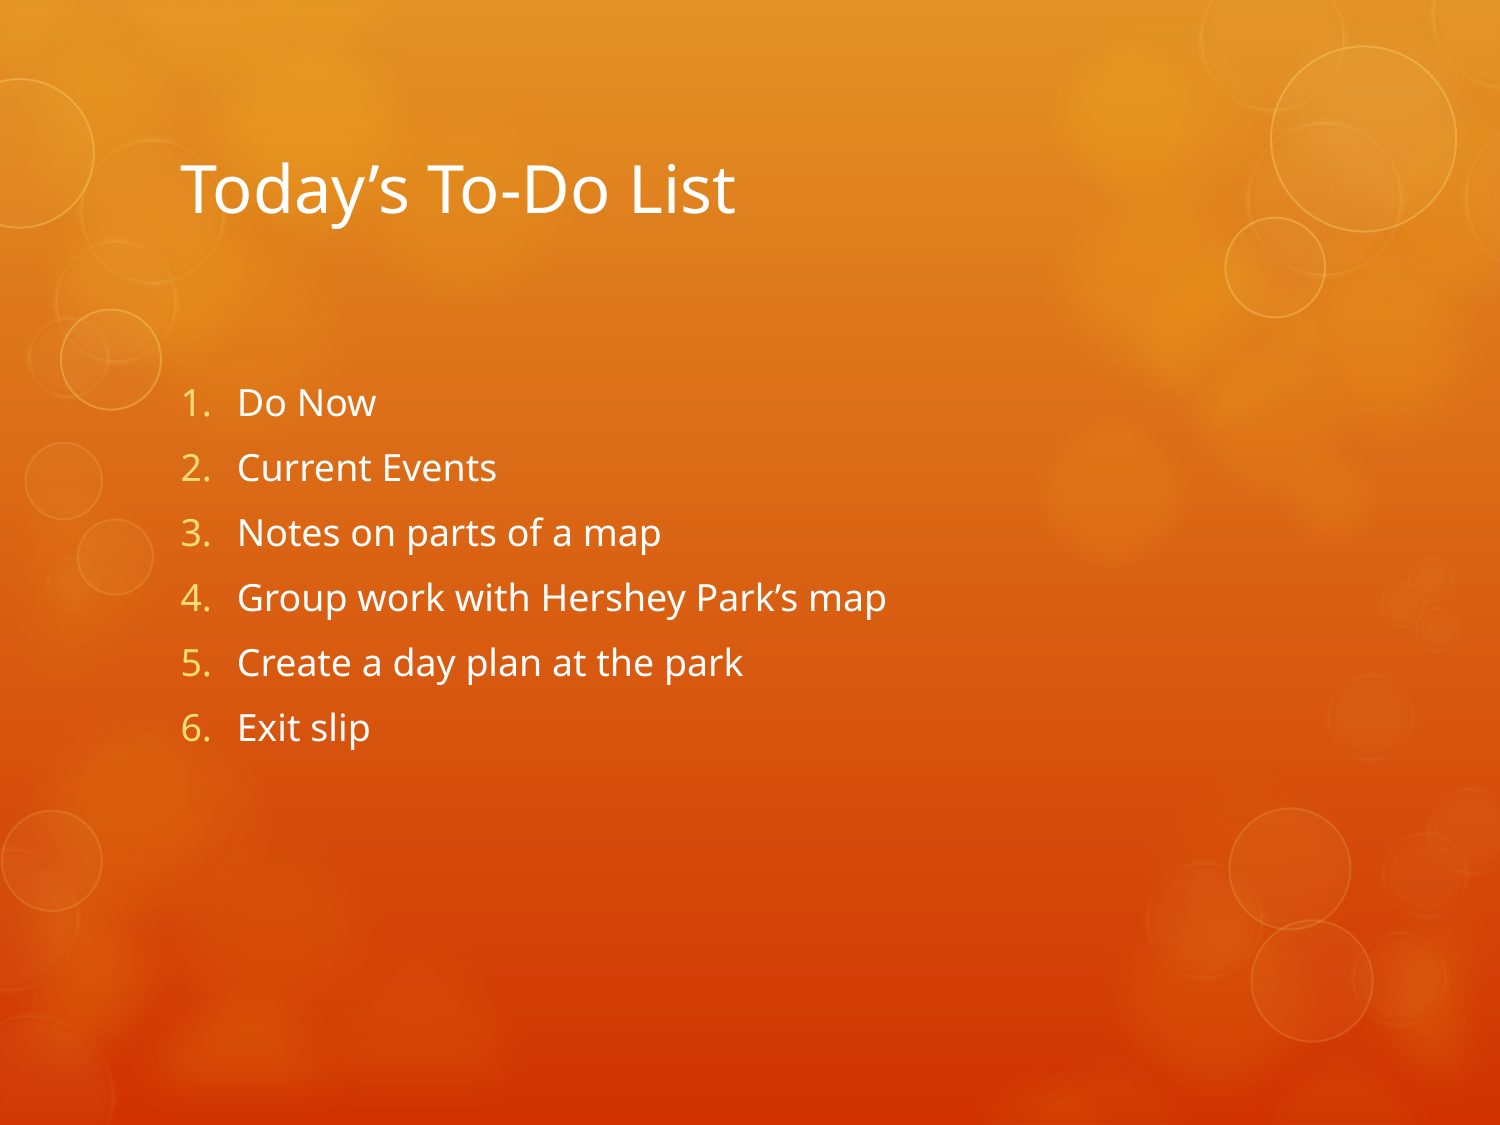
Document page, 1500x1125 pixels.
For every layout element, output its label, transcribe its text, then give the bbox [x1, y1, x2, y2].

list Do Now Current Events Notes on parts of a map Group work with Hershey Park’s map Create a day plan at the park Exit slip [165, 296, 1335, 962]
title Today’s To-Do List [165, 110, 1335, 263]
